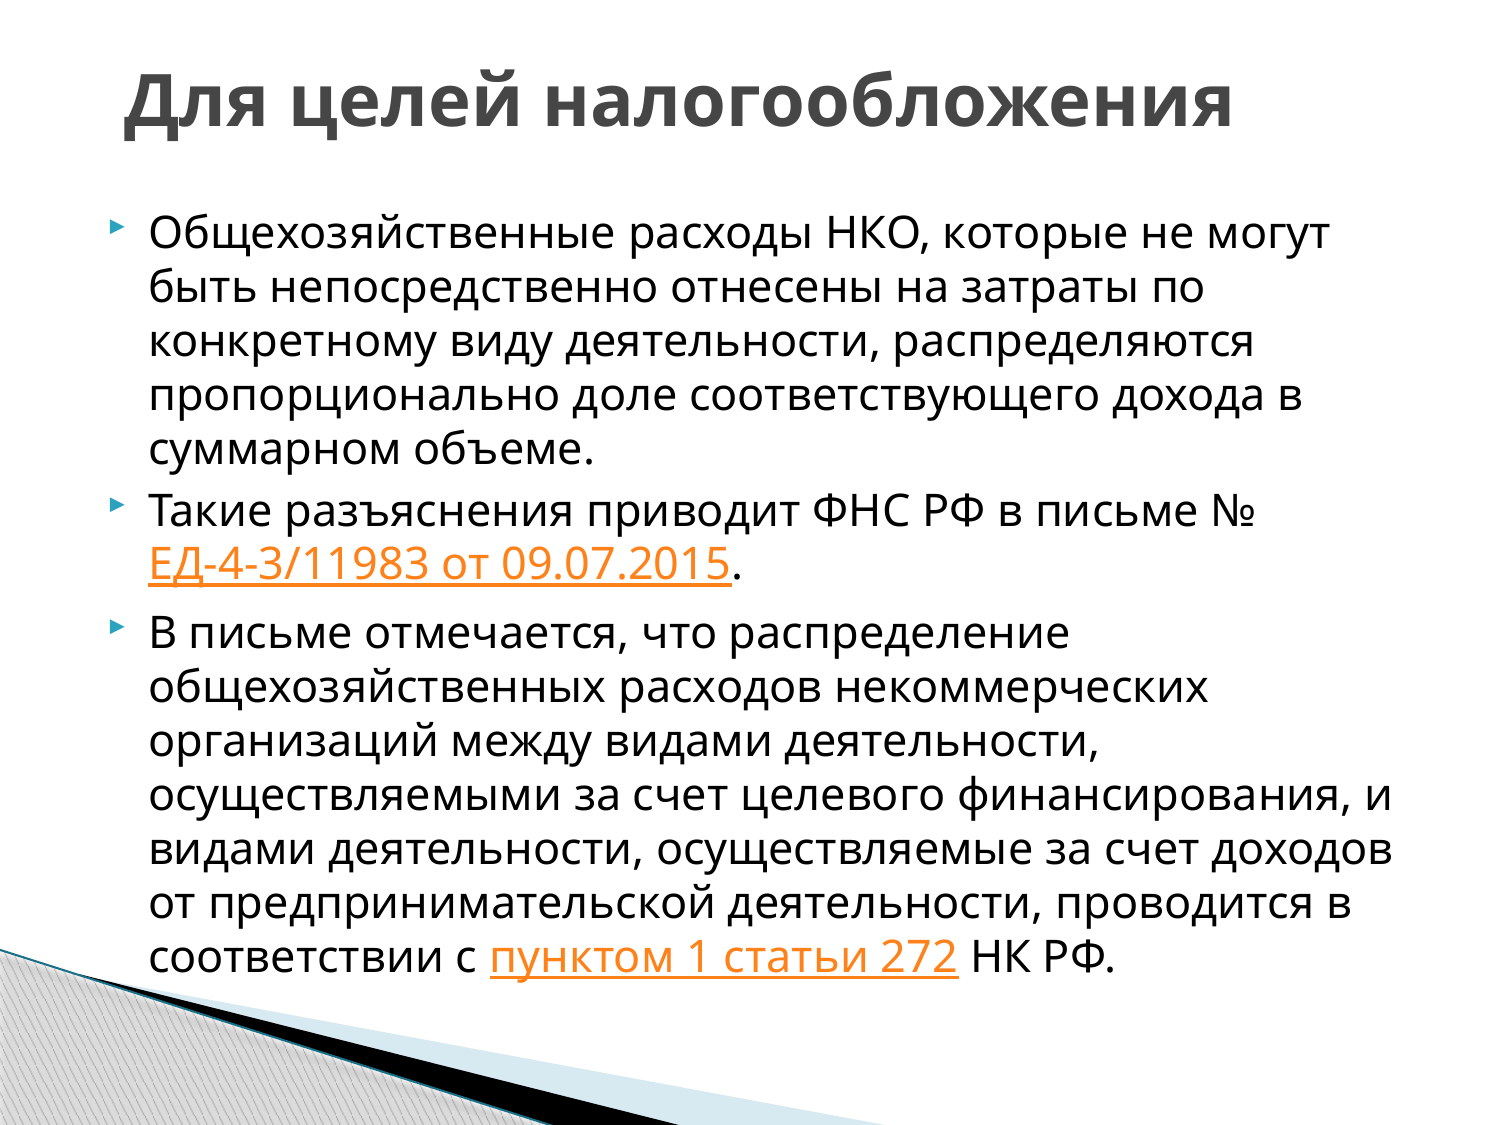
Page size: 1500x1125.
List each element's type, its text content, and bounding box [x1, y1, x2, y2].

list Общехозяйственные расходы НКО, которые не могут быть непосредственно отнесены на затраты по конкретному виду деятельности, распределяются пропорционально доле соответствующего дохода в суммарном объеме. Такие разъяснения приводит ФНС РФ в письме № ЕД-4-3/11983 от 09.07.2015. В письме отмечается, что распределение общехозяйственных расходов некоммерческих организаций между видами деятельности, осуществляемыми за счет целевого финансирования, и видами деятельности, осуществляемые за счет доходов от предпринимательской деятельности, проводится в соответствии с пунктом 1 статьи 272 НК РФ. [75, 196, 1425, 1005]
title Для целей налогообложения [109, 45, 1425, 149]
